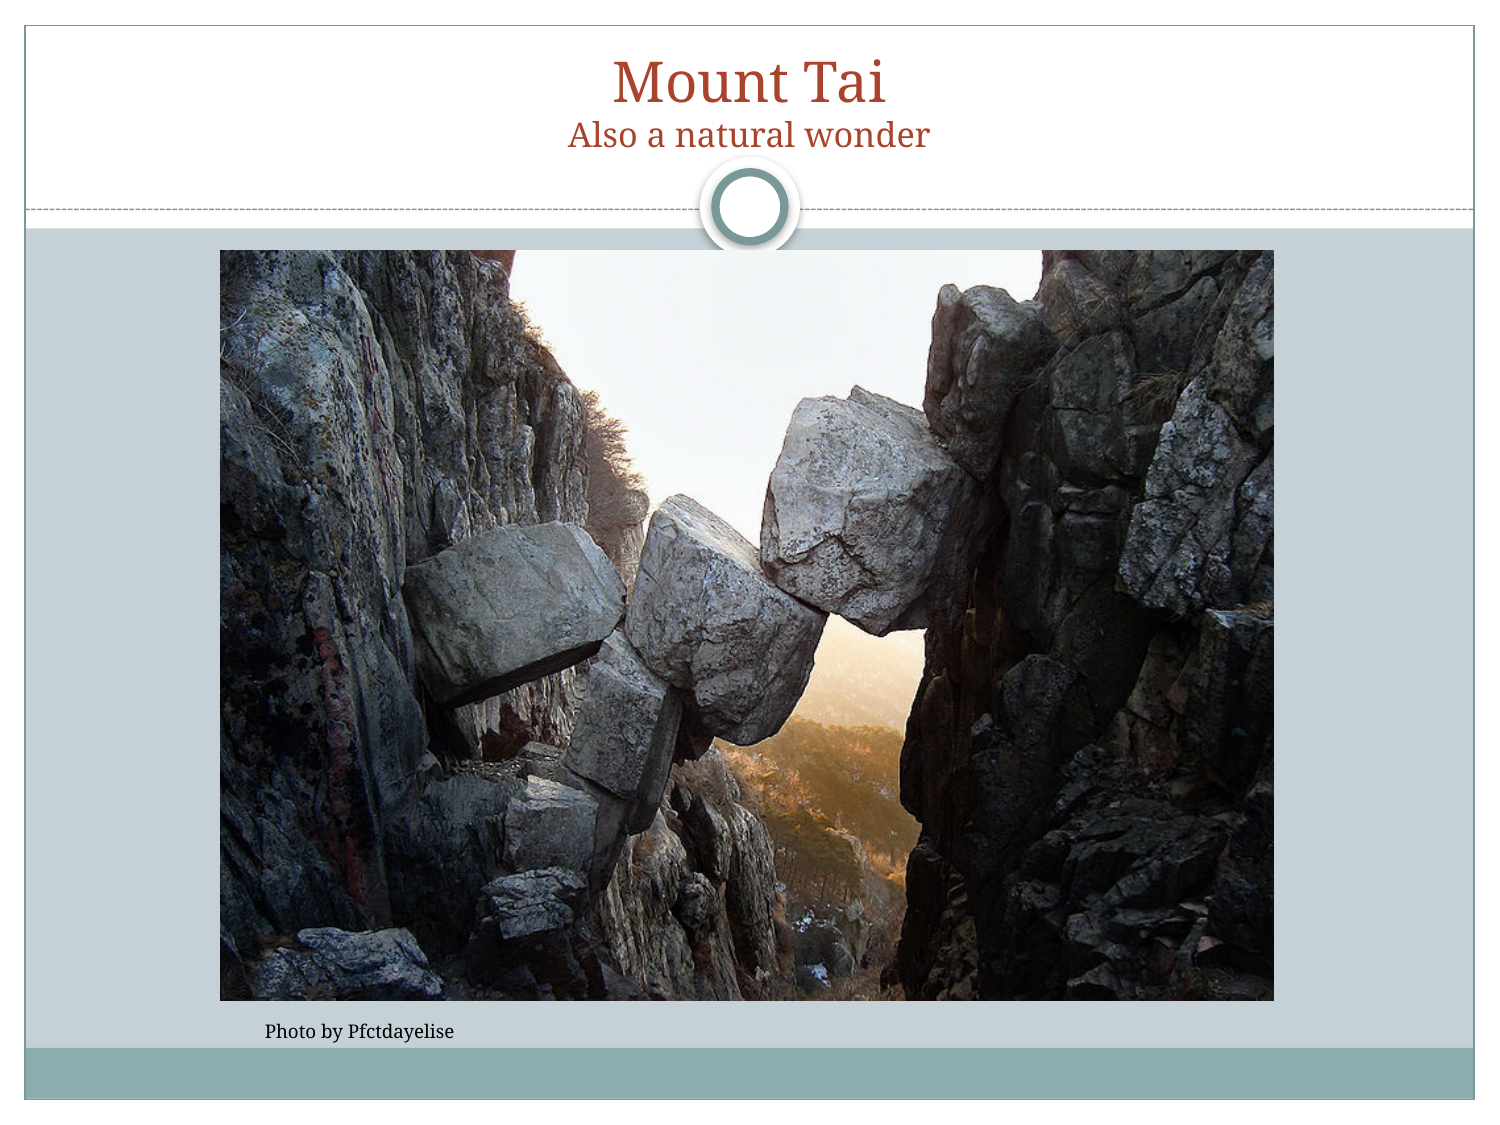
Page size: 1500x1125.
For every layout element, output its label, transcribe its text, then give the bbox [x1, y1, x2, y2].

text_box Photo by Pfctdayelise [249, 1012, 500, 1050]
title Mount Tai Also a natural wonder [49, 37, 1450, 162]
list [220, 250, 1274, 1001]
